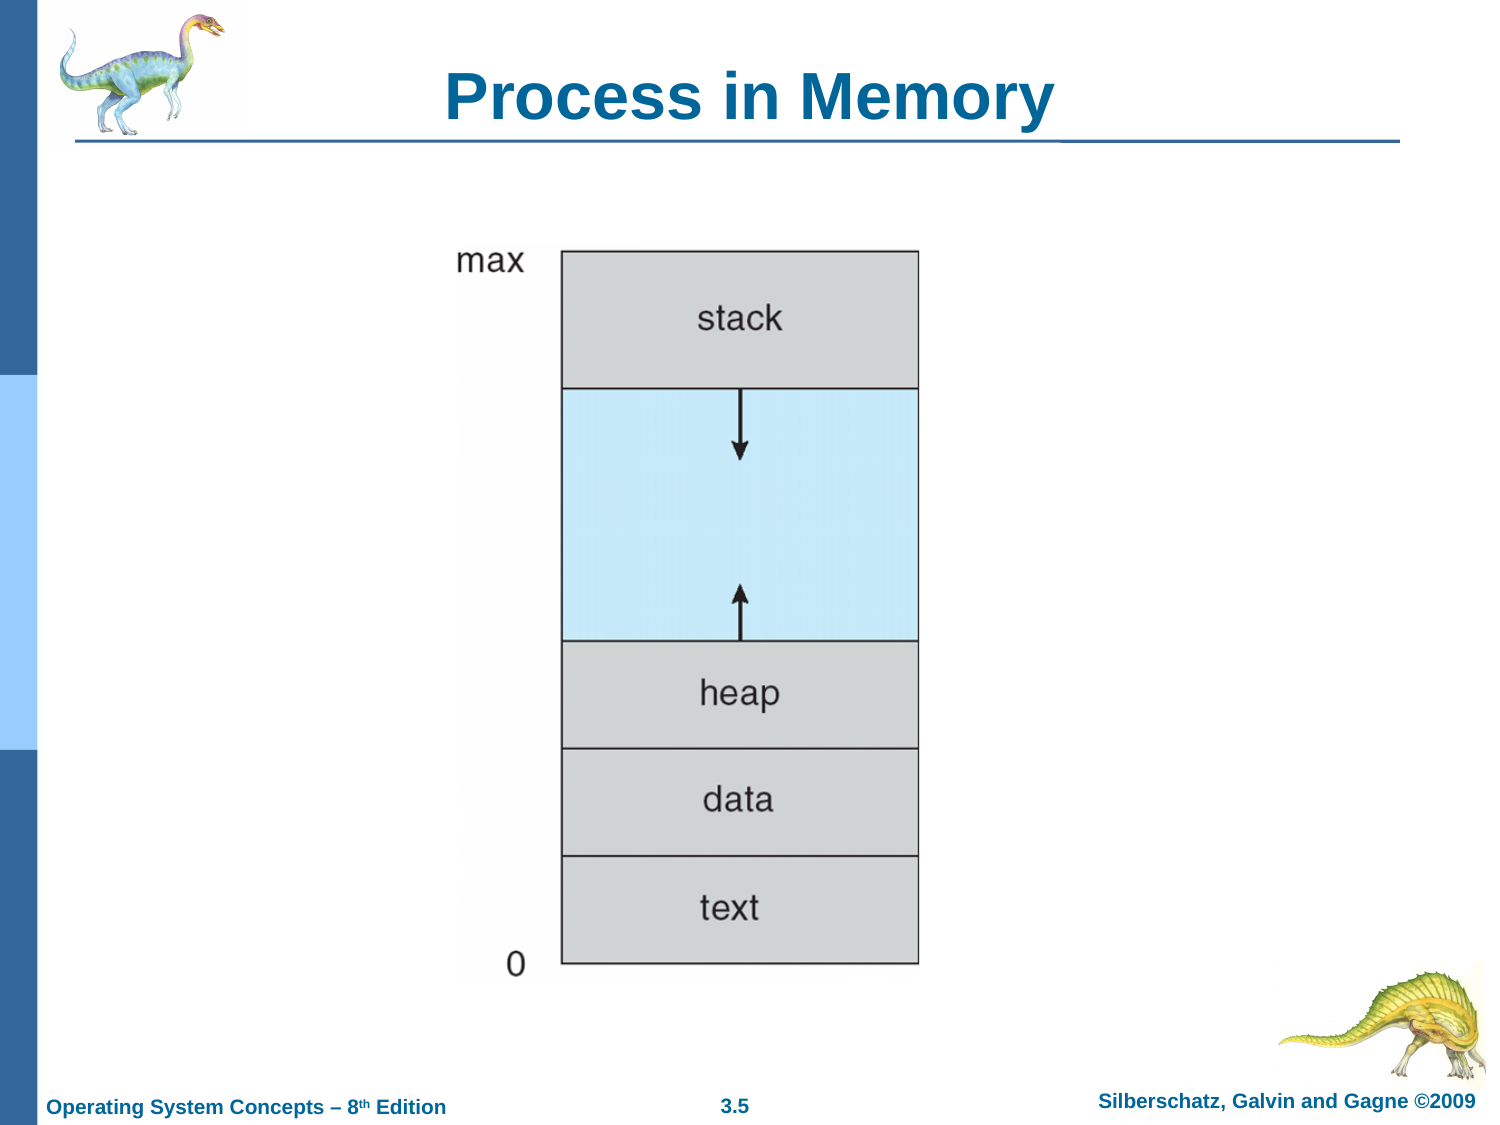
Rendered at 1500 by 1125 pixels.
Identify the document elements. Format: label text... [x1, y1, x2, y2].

picture [449, 233, 928, 989]
picture [46, 0, 243, 149]
title Process in Memory [75, 45, 1425, 141]
picture [1275, 959, 1486, 1090]
